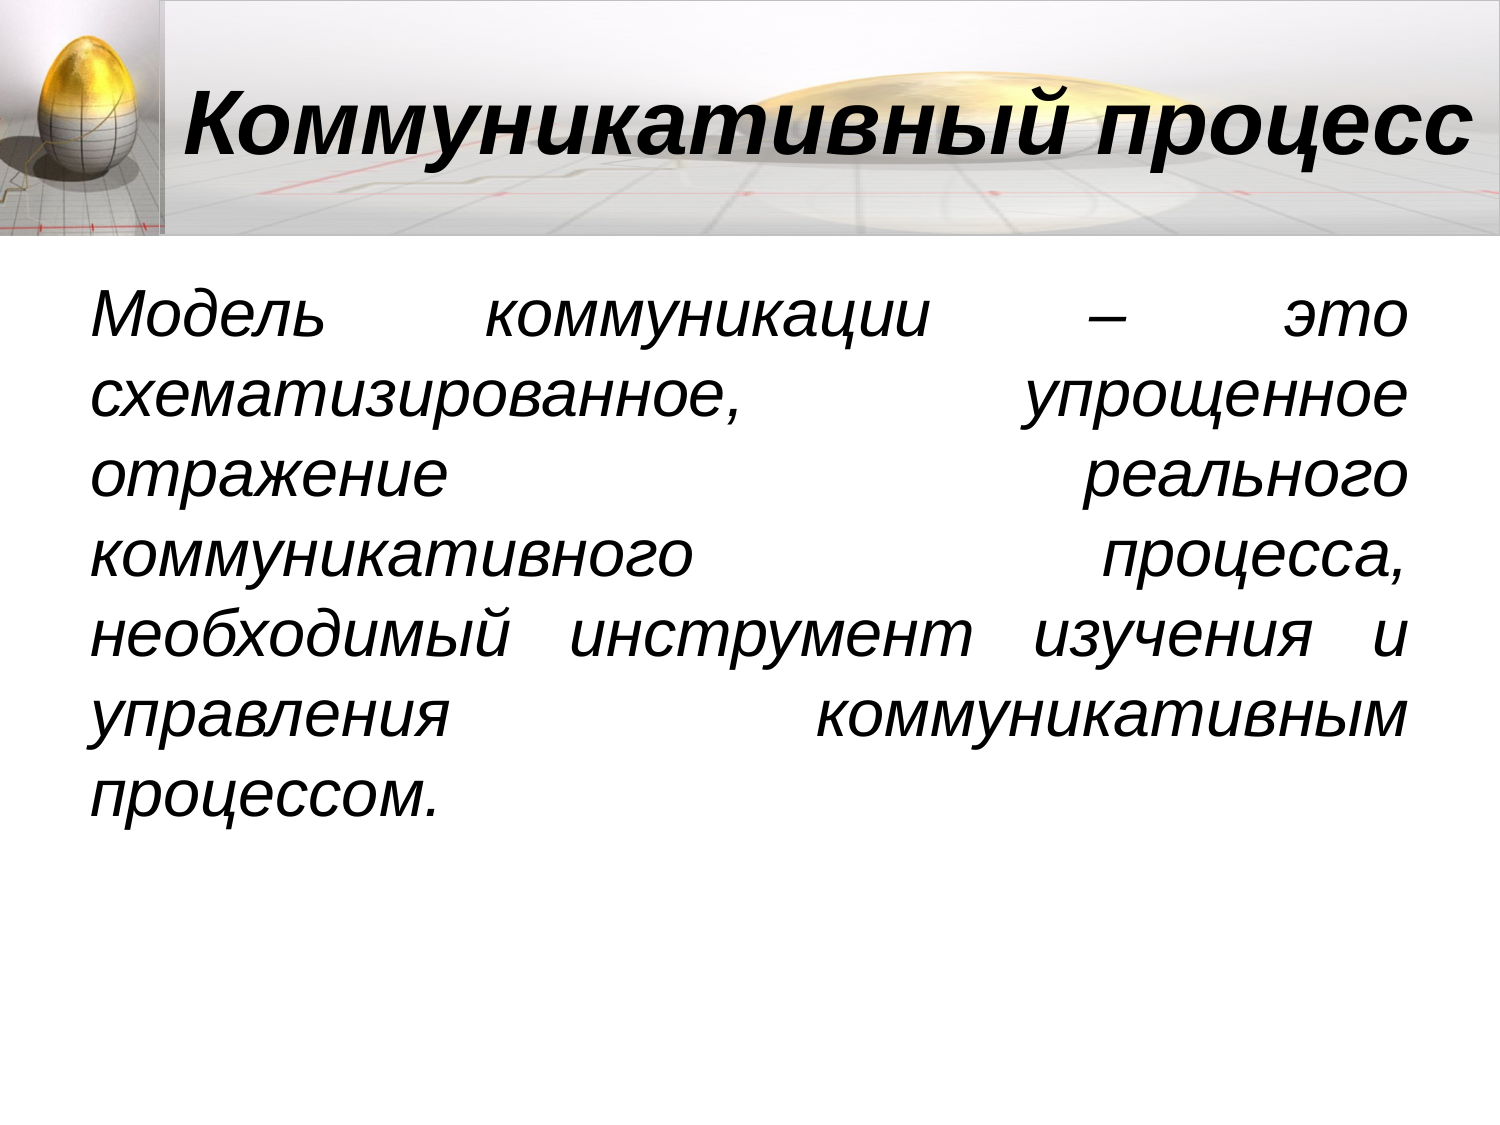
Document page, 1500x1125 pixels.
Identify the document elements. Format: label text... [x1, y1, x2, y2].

title Коммуникативный процесс [159, 0, 1500, 236]
picture [0, 0, 159, 236]
list Модель коммуникации – это схематизированное, упрощенное отражение реального коммуникативного процесса, необходимый инструмент изучения и управления коммуникативным процессом. [74, 262, 1426, 1006]
